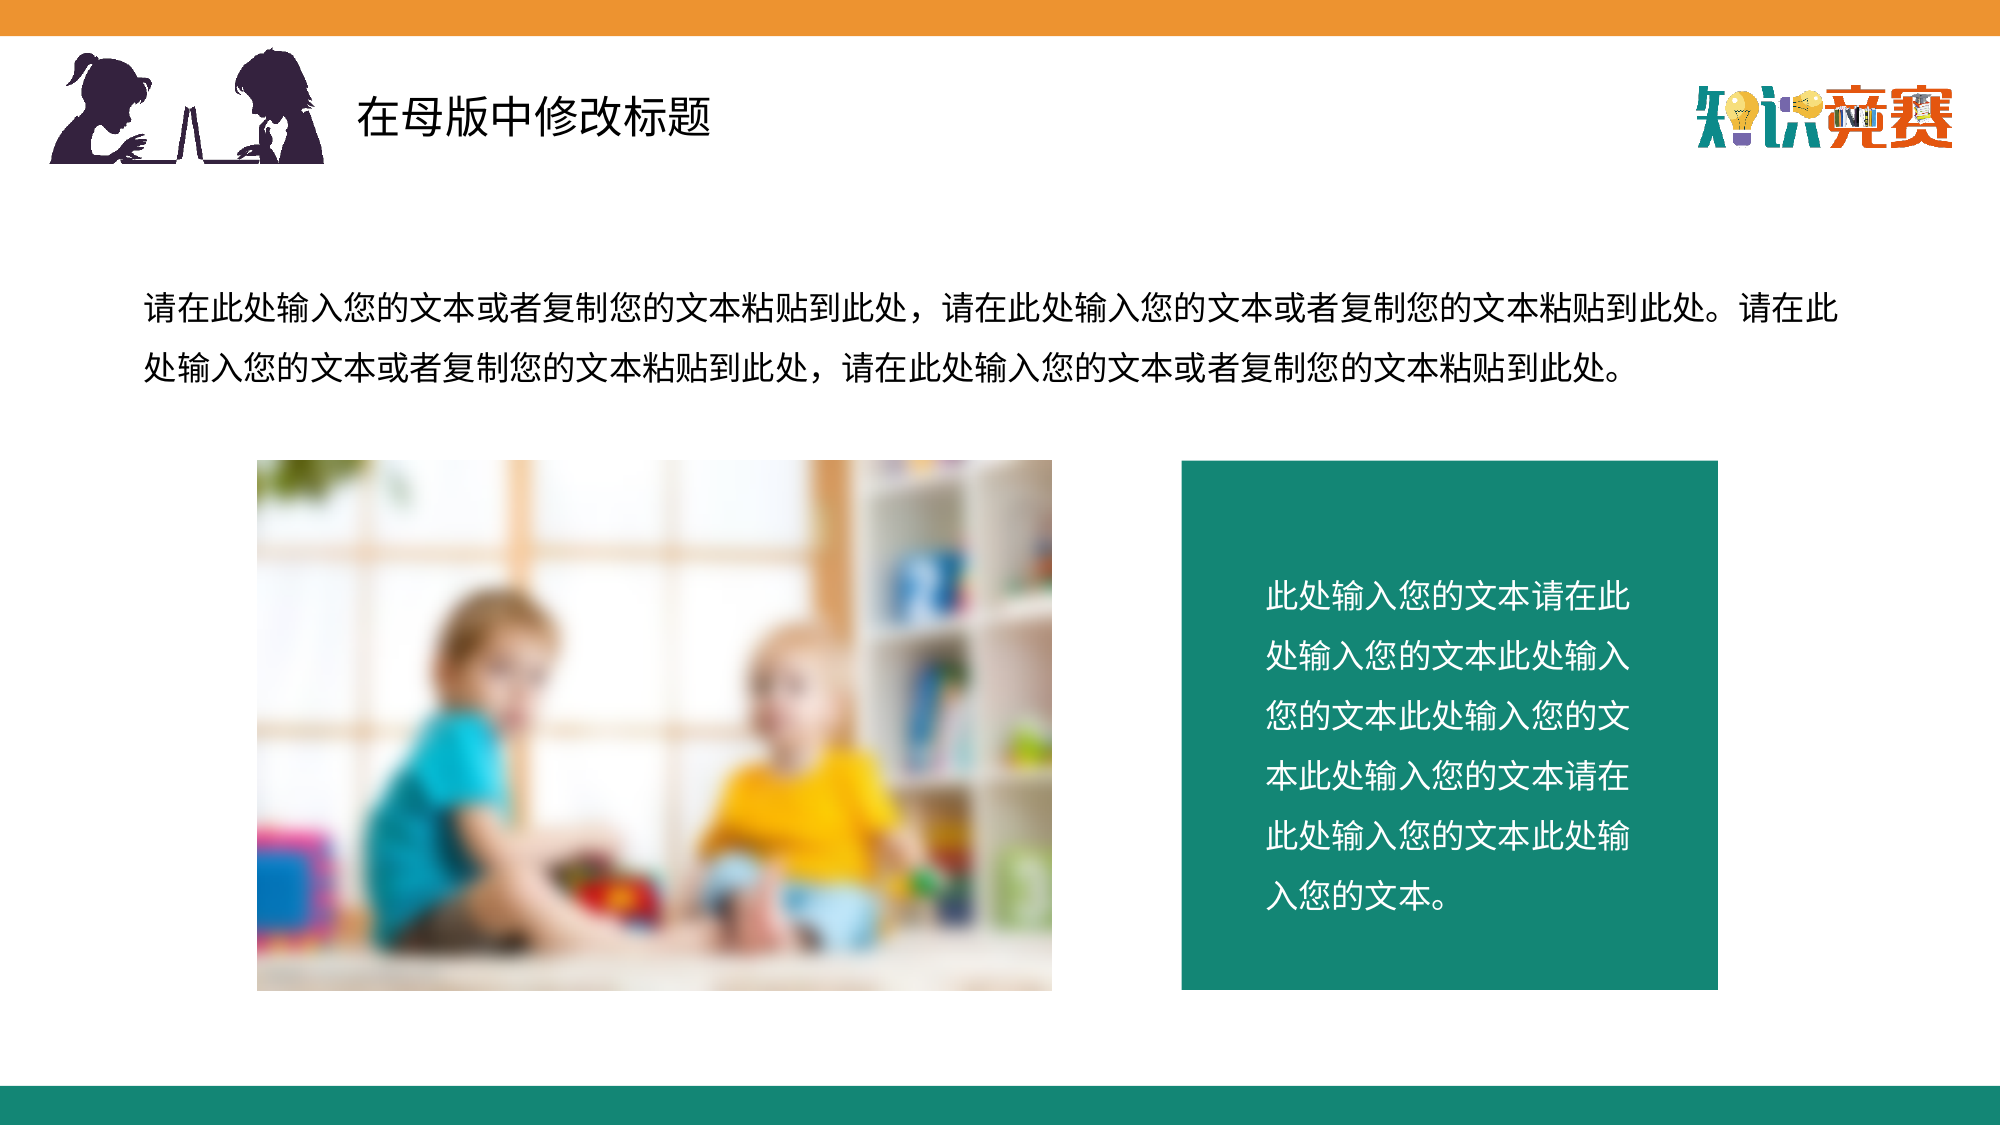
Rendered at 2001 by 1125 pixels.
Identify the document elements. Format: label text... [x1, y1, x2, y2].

picture [1696, 85, 1952, 148]
picture [49, 47, 324, 164]
text_box 请在此处输入您的文本或者复制您的文本粘贴到此处，请在此处输入您的文本或者复制您的文本粘贴到此处。请在此处输入您的文本或者复制您的文本粘贴到此处，请在此处输入您的文本或者复制您的文本粘贴到此处。 [123, 257, 1878, 397]
picture [257, 460, 1052, 991]
text_box 此处输入您的文本请在此处输入您的文本此处输入您的文本此处输入您的文本此处输入您的文本请在此处输入您的文本此处输入您的文本。 [1245, 545, 1671, 925]
text_box [1181, 460, 1718, 990]
